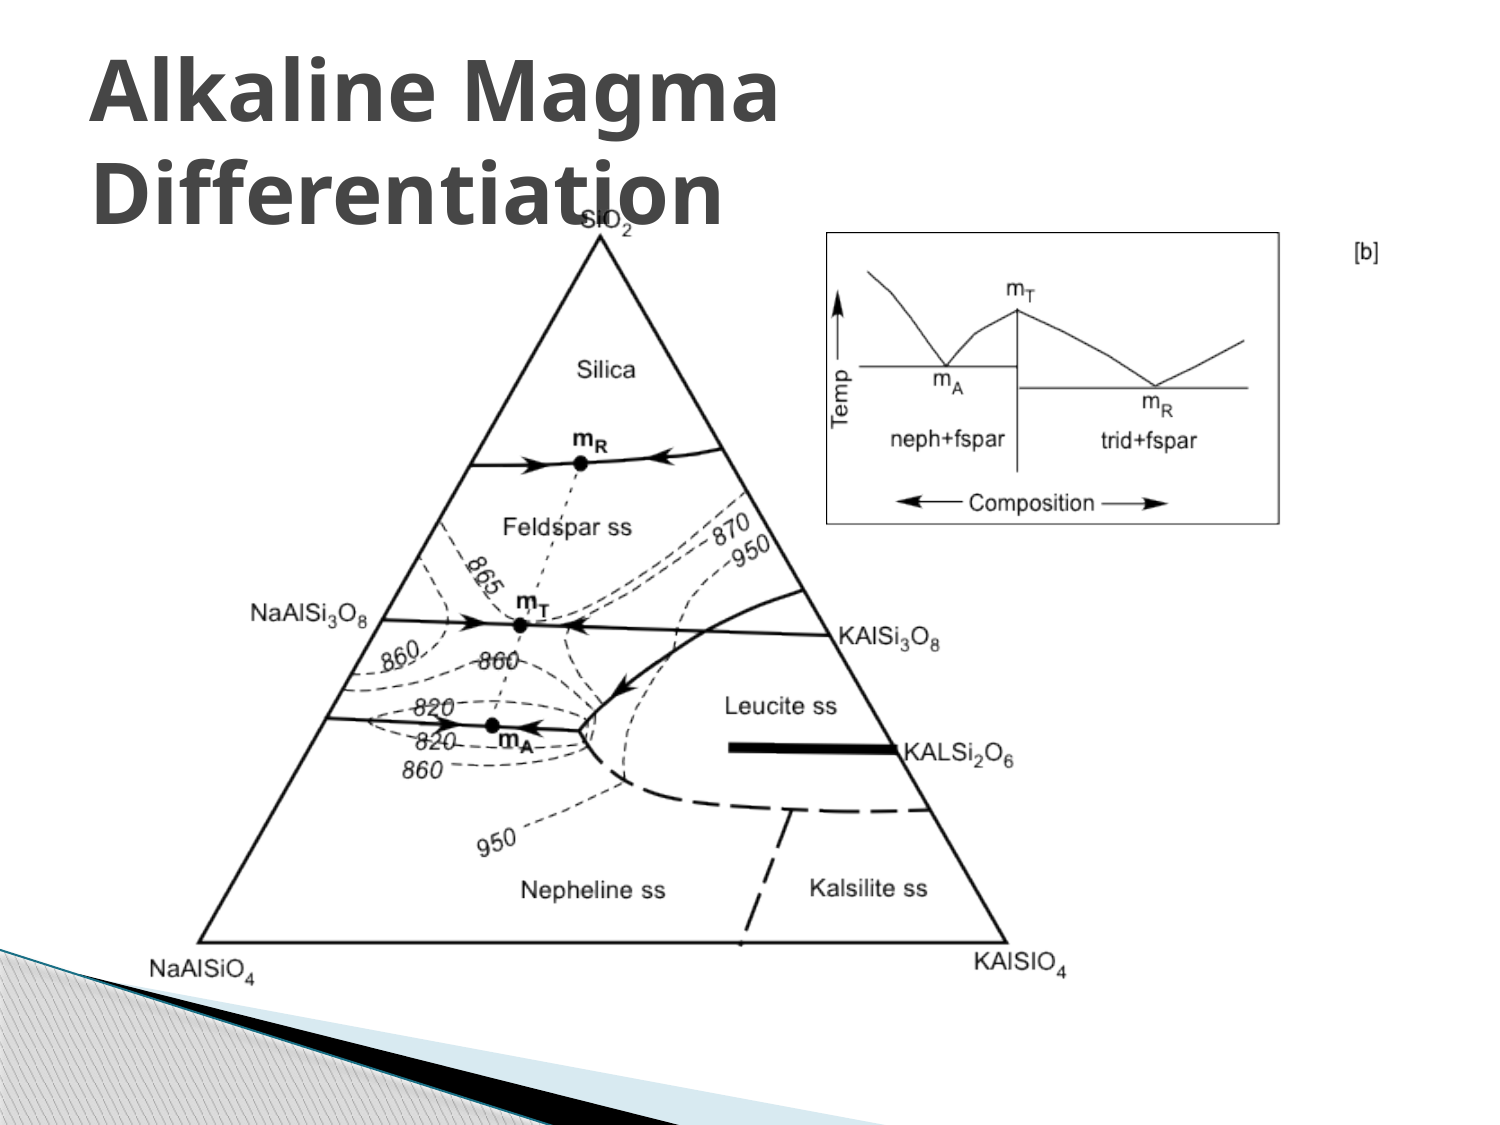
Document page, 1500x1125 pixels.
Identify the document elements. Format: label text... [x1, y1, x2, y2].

title Alkaline Magma Differentiation [75, 45, 1425, 233]
picture [148, 204, 1383, 991]
